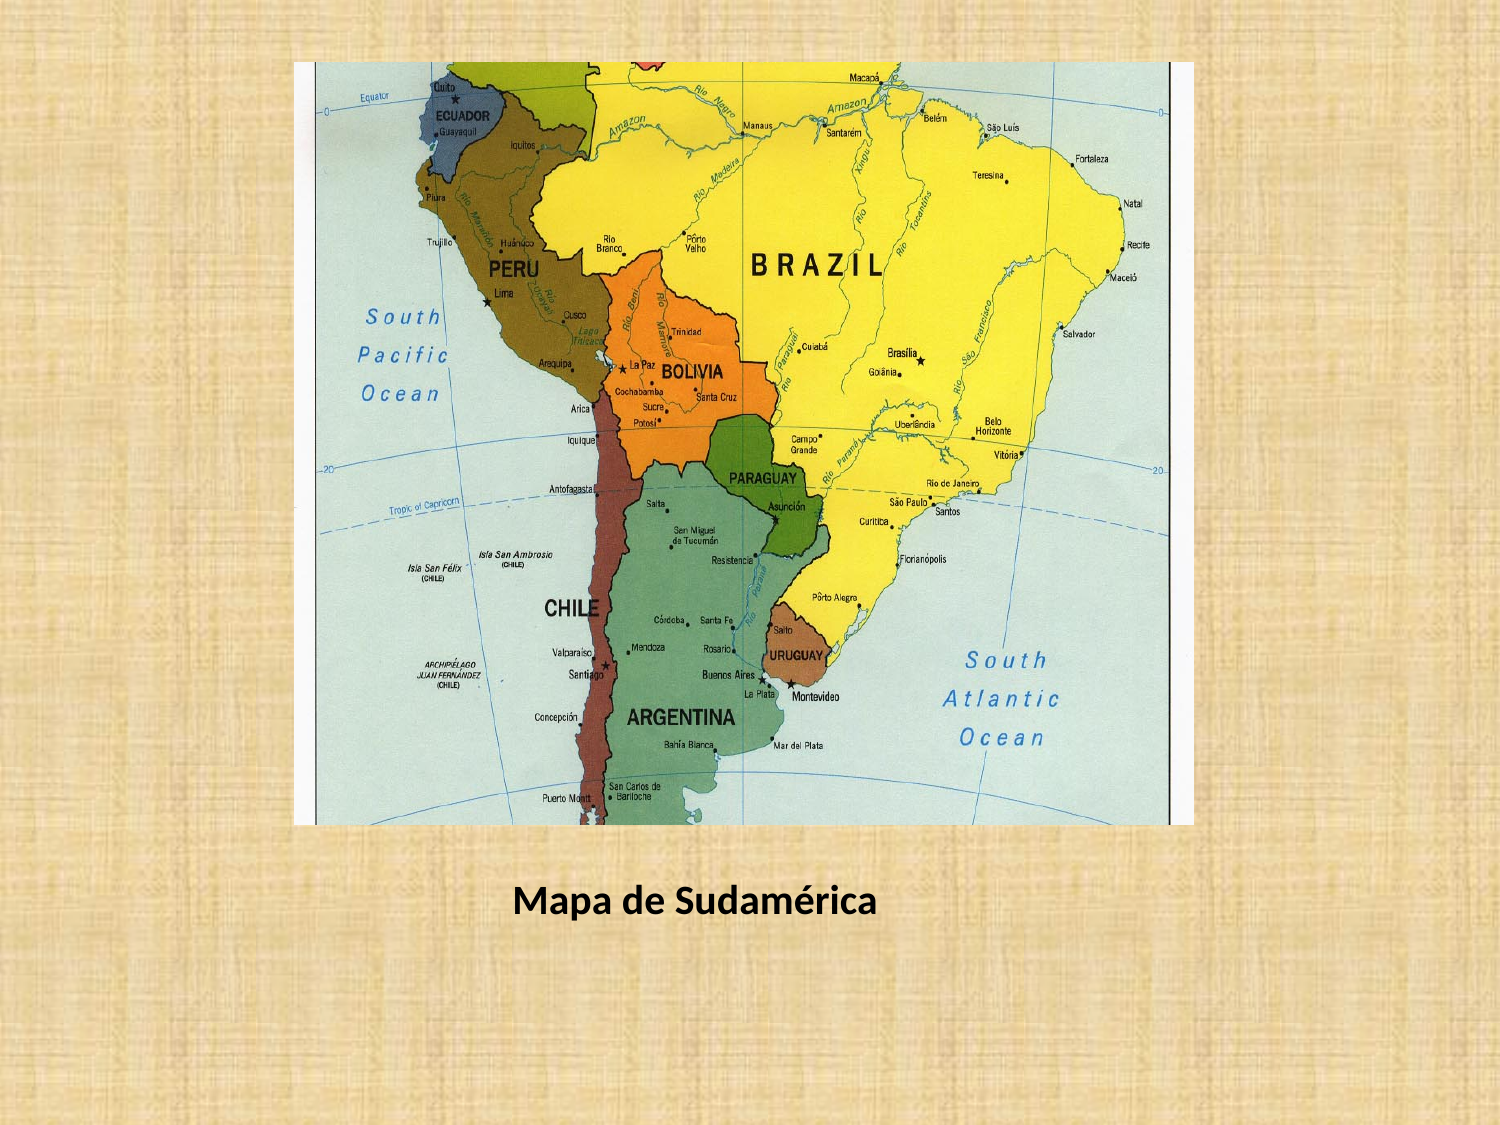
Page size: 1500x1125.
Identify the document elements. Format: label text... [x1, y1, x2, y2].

title Mapa de Sudamérica [287, 837, 1188, 931]
picture [293, 62, 1195, 826]
